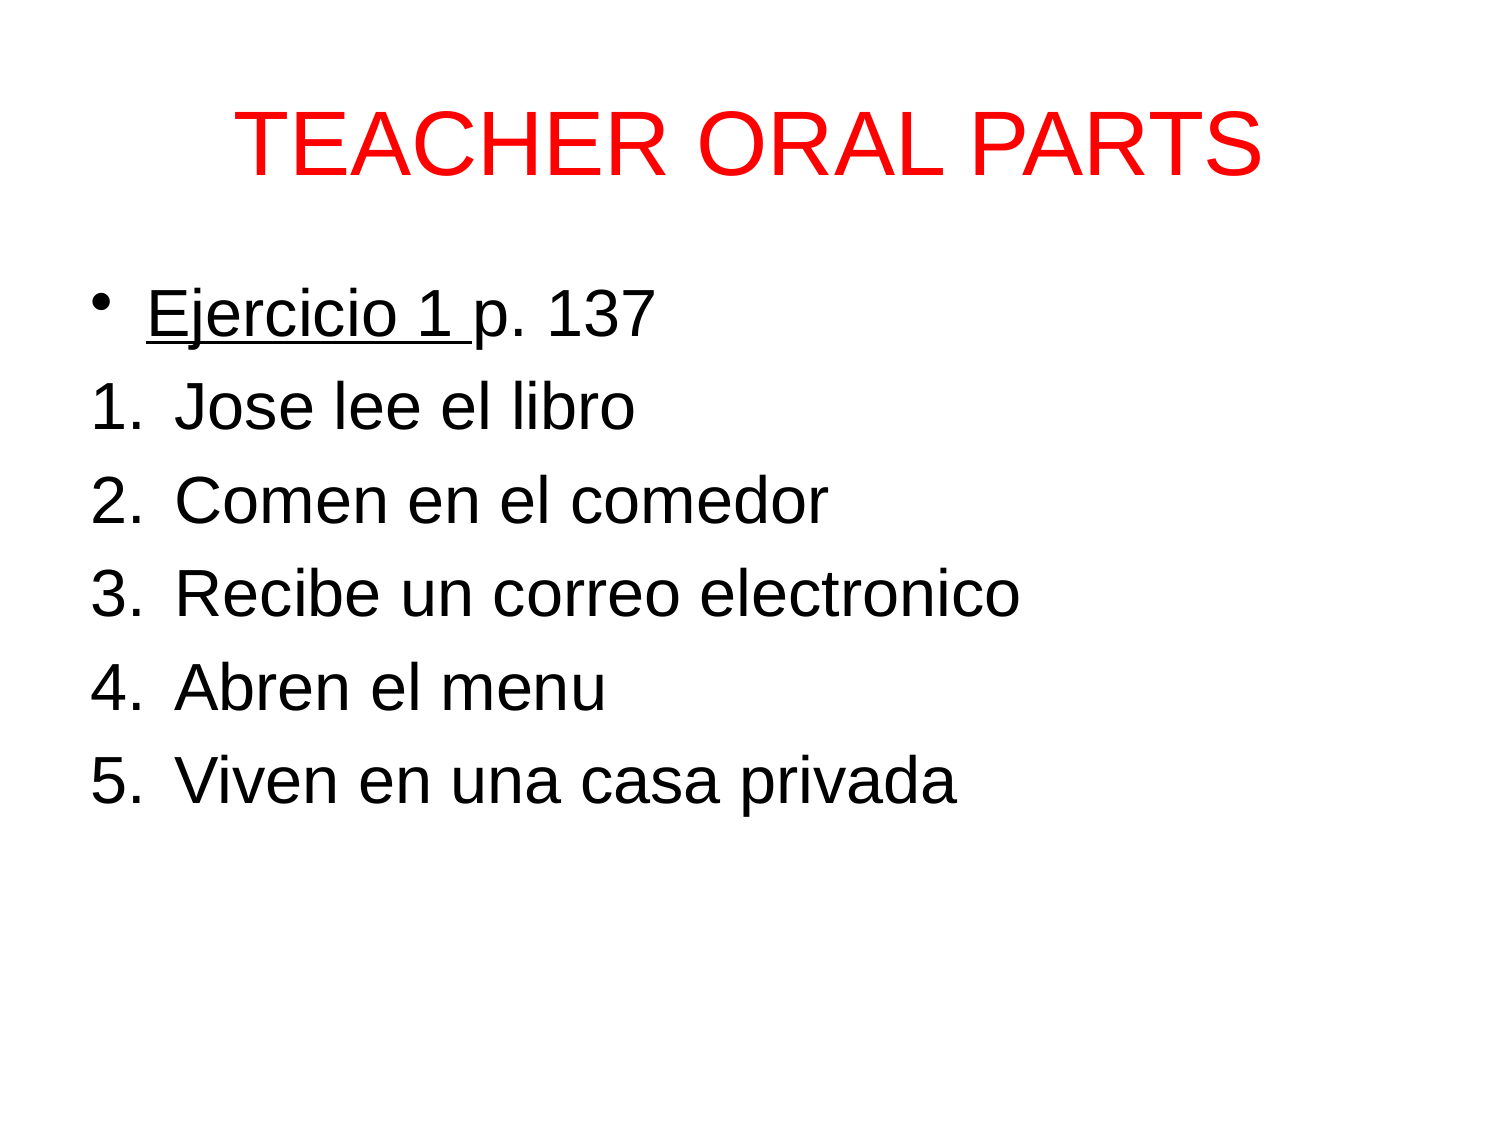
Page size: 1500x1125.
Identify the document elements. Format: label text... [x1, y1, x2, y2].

list Ejercicio 1 p. 137 Jose lee el libro Comen en el comedor Recibe un correo electronico Abren el menu Viven en una casa privada [75, 262, 1425, 1005]
title TEACHER ORAL PARTS [75, 45, 1425, 233]
